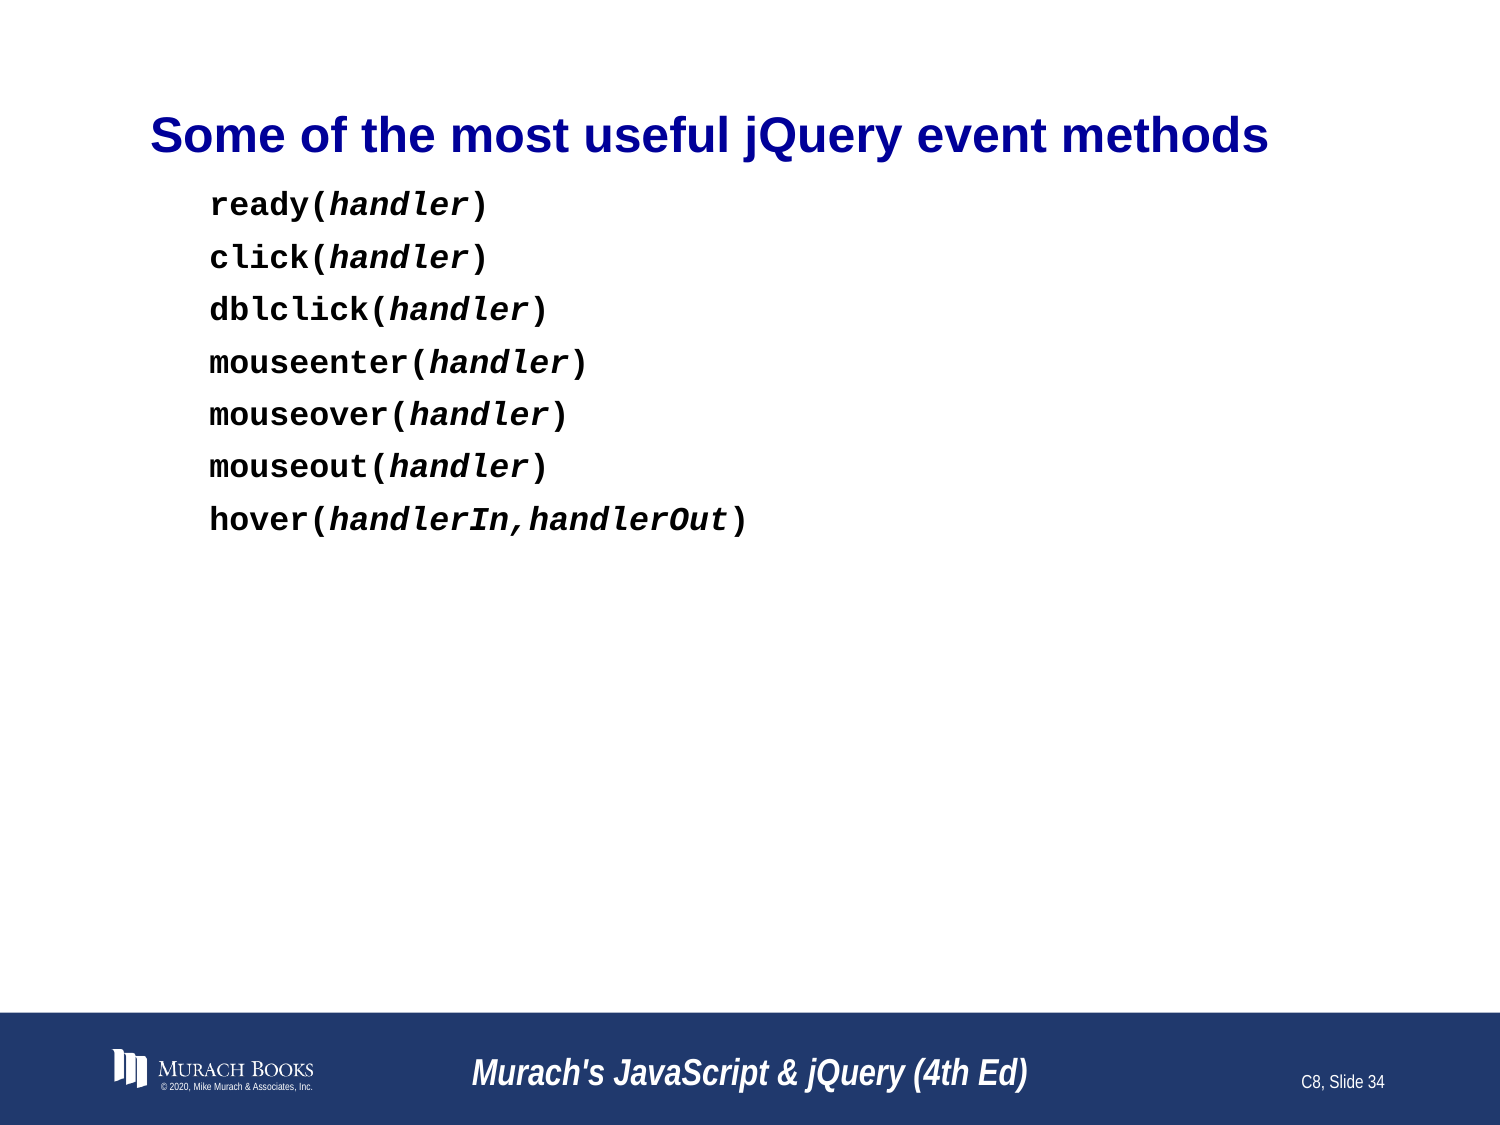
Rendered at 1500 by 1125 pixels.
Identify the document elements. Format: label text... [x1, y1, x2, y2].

slide_number C8, Slide 34 [1087, 1025, 1400, 1100]
title Some of the most useful jQuery event methods [150, 102, 1350, 164]
list ready(handler) click(handler) dblclick(handler) mouseenter(handler) mouseover(handler) mouseout(handler) hover(handlerIn,handlerOut) [137, 174, 1350, 975]
footer © 2020, Mike Murach & Associates, Inc. [12, 1025, 463, 1100]
slide_number Murach's JavaScript & jQuery (4th Ed) [463, 1025, 1050, 1100]
